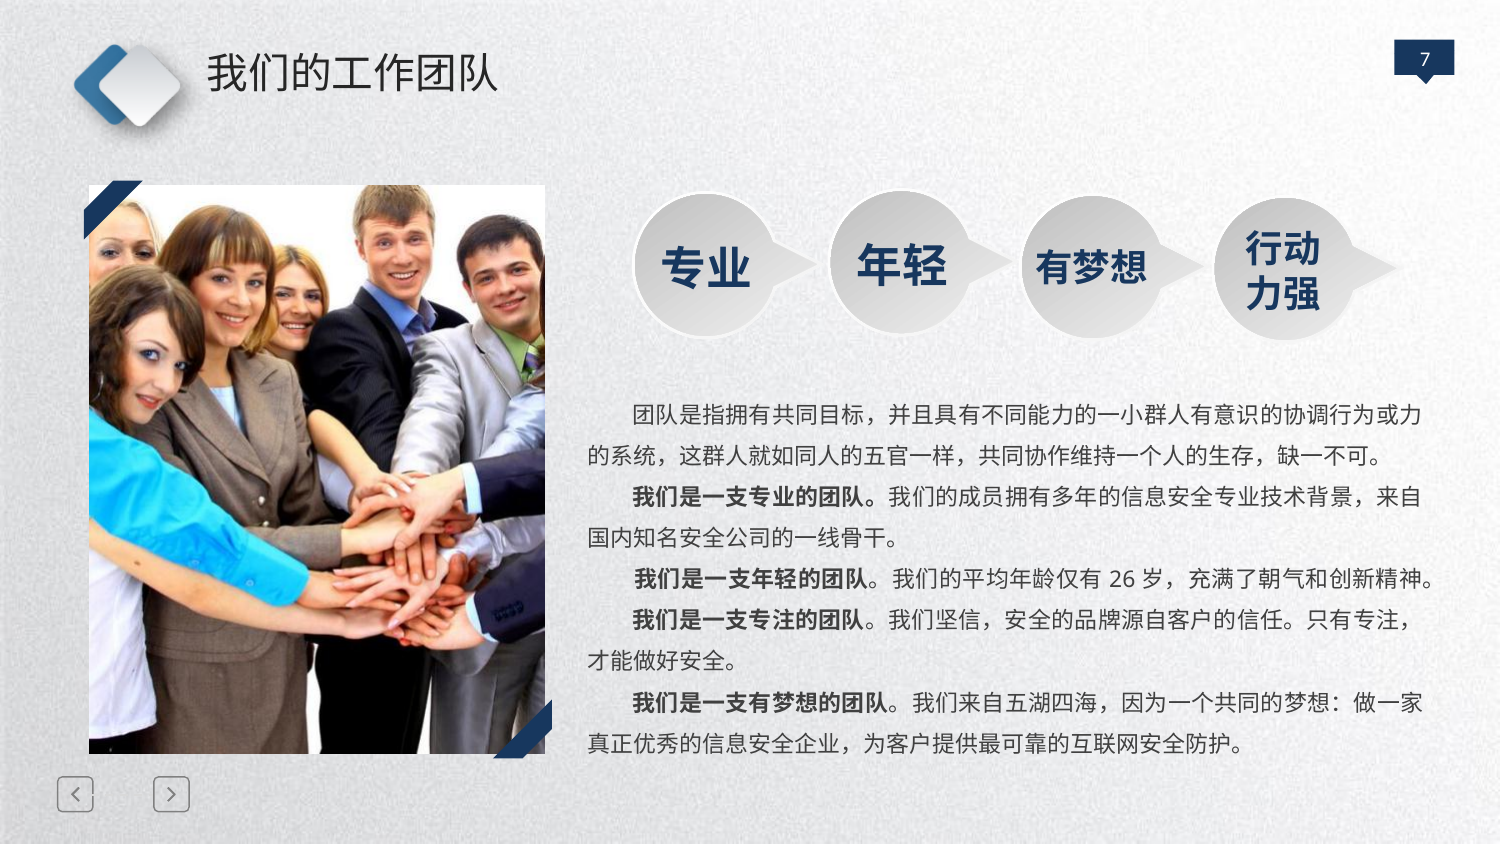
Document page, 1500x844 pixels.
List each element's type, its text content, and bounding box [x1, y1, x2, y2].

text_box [827, 187, 1021, 337]
picture [0, 0, 1500, 844]
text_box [631, 190, 823, 340]
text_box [1018, 192, 1212, 342]
text_box [109, 180, 143, 184]
text_box 我们的工作团队 [195, 41, 511, 103]
text_box 团队是指拥有共同目标，并且具有不同能力的一小群人有意识的协调行为或力的系统，这群人就如同人的五官一样，共同协作维持一个人的生存，缺一不可。 我们是一支专业的团队。我们的成员拥有多年的信息安全专业技术背景，来自国内知名安全公司的一线骨干。 我们是一支年轻的团队。我们的平均年龄仅有26岁，充满了朝气和创新精神。 我们是一支专注的团队。我们坚信，安全的品牌源自客户的信任。只有专注，才能做好安全。 我们是一支有梦想的团队。我们来自五湖四海，因为一个共同的梦想：做一家真正优秀的信息安全企业，为客户提供最可靠的互联网安全防护。 [587, 386, 1424, 757]
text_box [1211, 194, 1405, 344]
